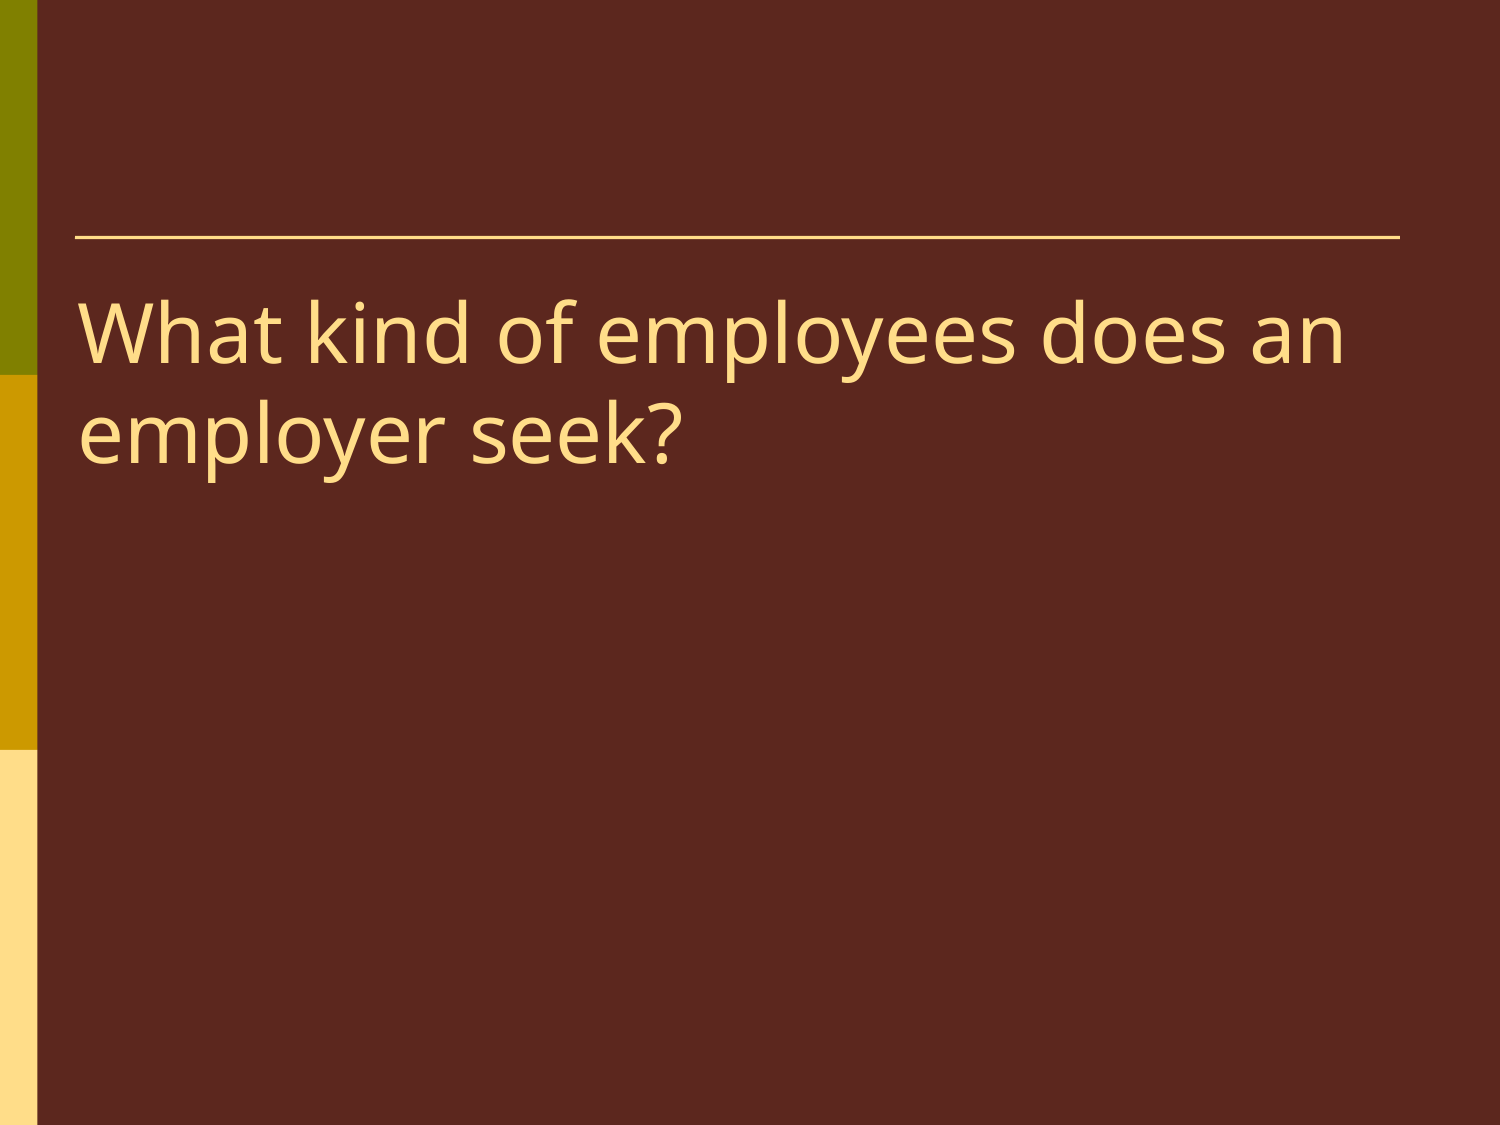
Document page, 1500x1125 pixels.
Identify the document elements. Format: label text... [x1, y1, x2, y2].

title What kind of employees does an employer seek? [62, 299, 1413, 488]
